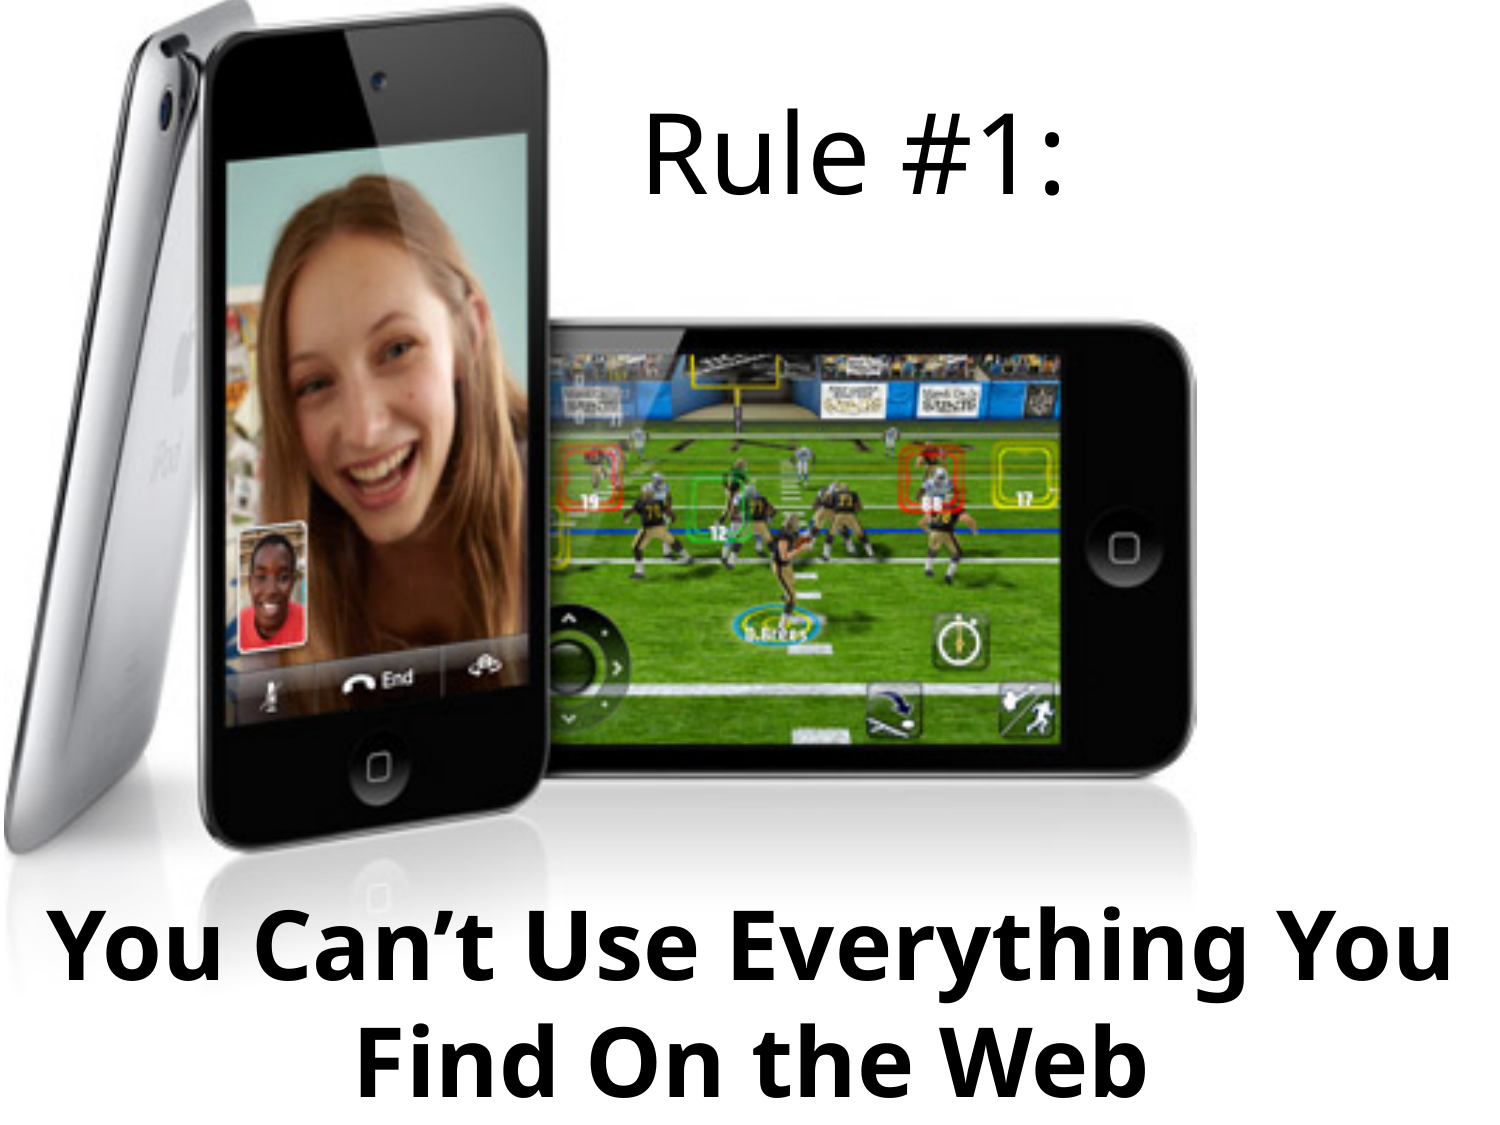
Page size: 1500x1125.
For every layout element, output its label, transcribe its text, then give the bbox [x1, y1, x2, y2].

picture [3, 0, 1198, 996]
list You Can’t Use Everything You Find On the Web [4, 837, 1500, 1125]
